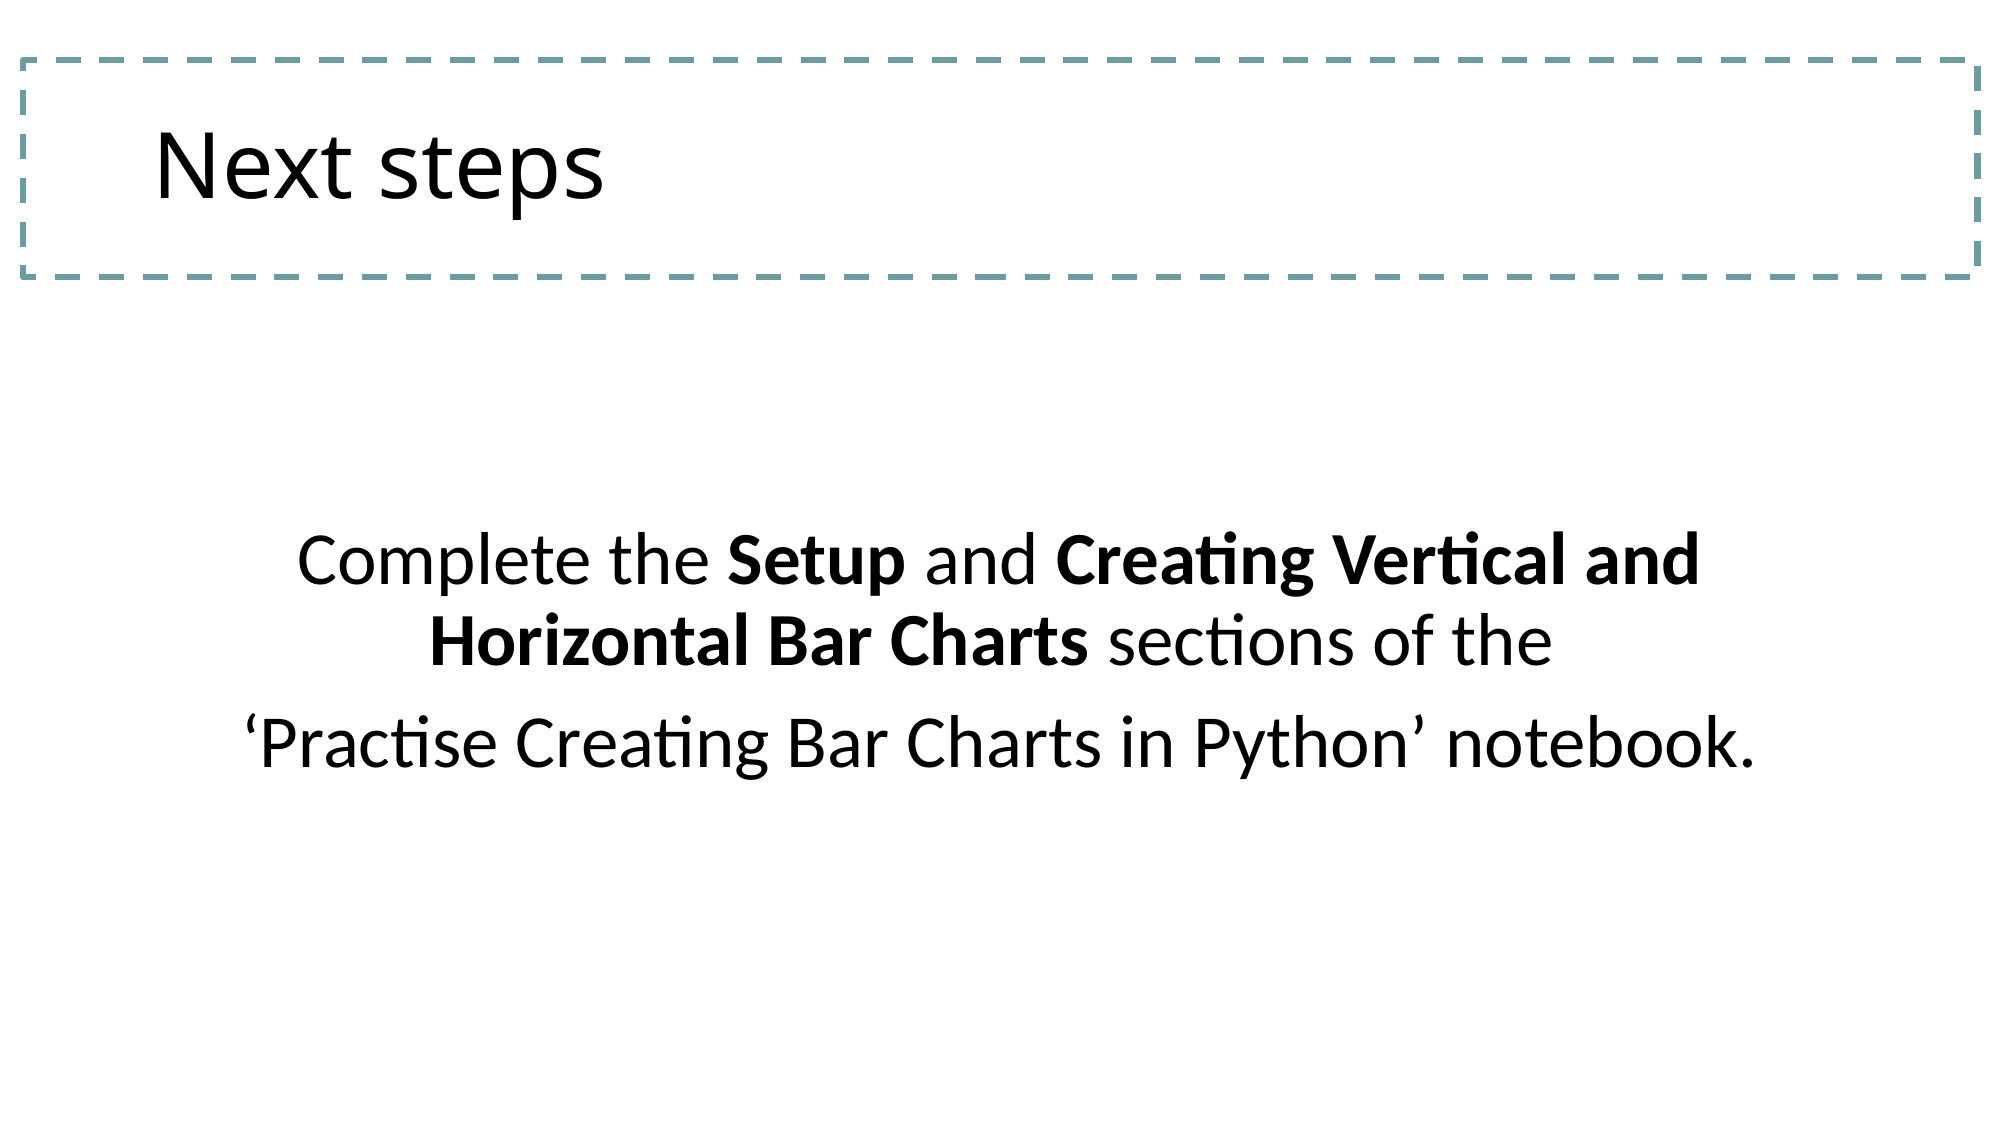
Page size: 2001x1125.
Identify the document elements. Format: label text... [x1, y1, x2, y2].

list Complete the Setup and Creating Vertical and Horizontal Bar Charts sections of the ‘Practise Creating Bar Charts in Python’ notebook. [137, 299, 1863, 1014]
title Next steps [137, 59, 1863, 278]
